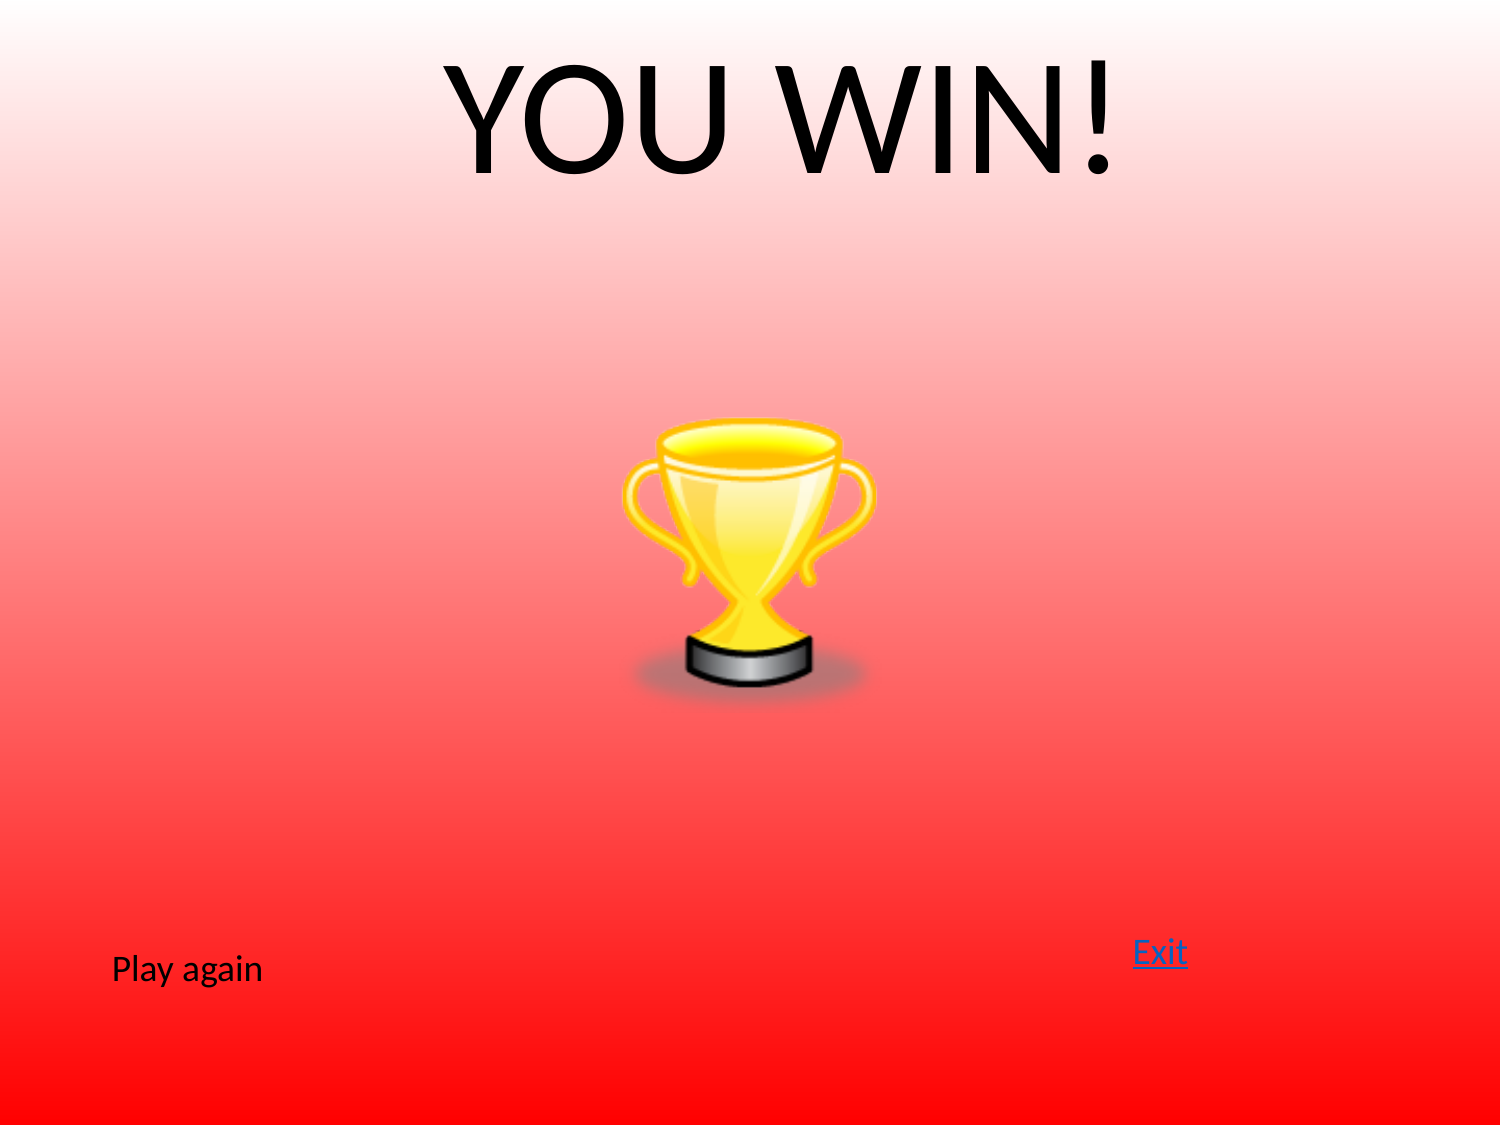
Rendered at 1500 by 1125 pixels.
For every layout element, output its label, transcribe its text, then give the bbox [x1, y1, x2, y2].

text_box YOU WIN! [127, 0, 1443, 215]
text_box Play again [97, 936, 325, 996]
picture [599, 412, 900, 713]
text_box Exit [1051, 919, 1270, 980]
